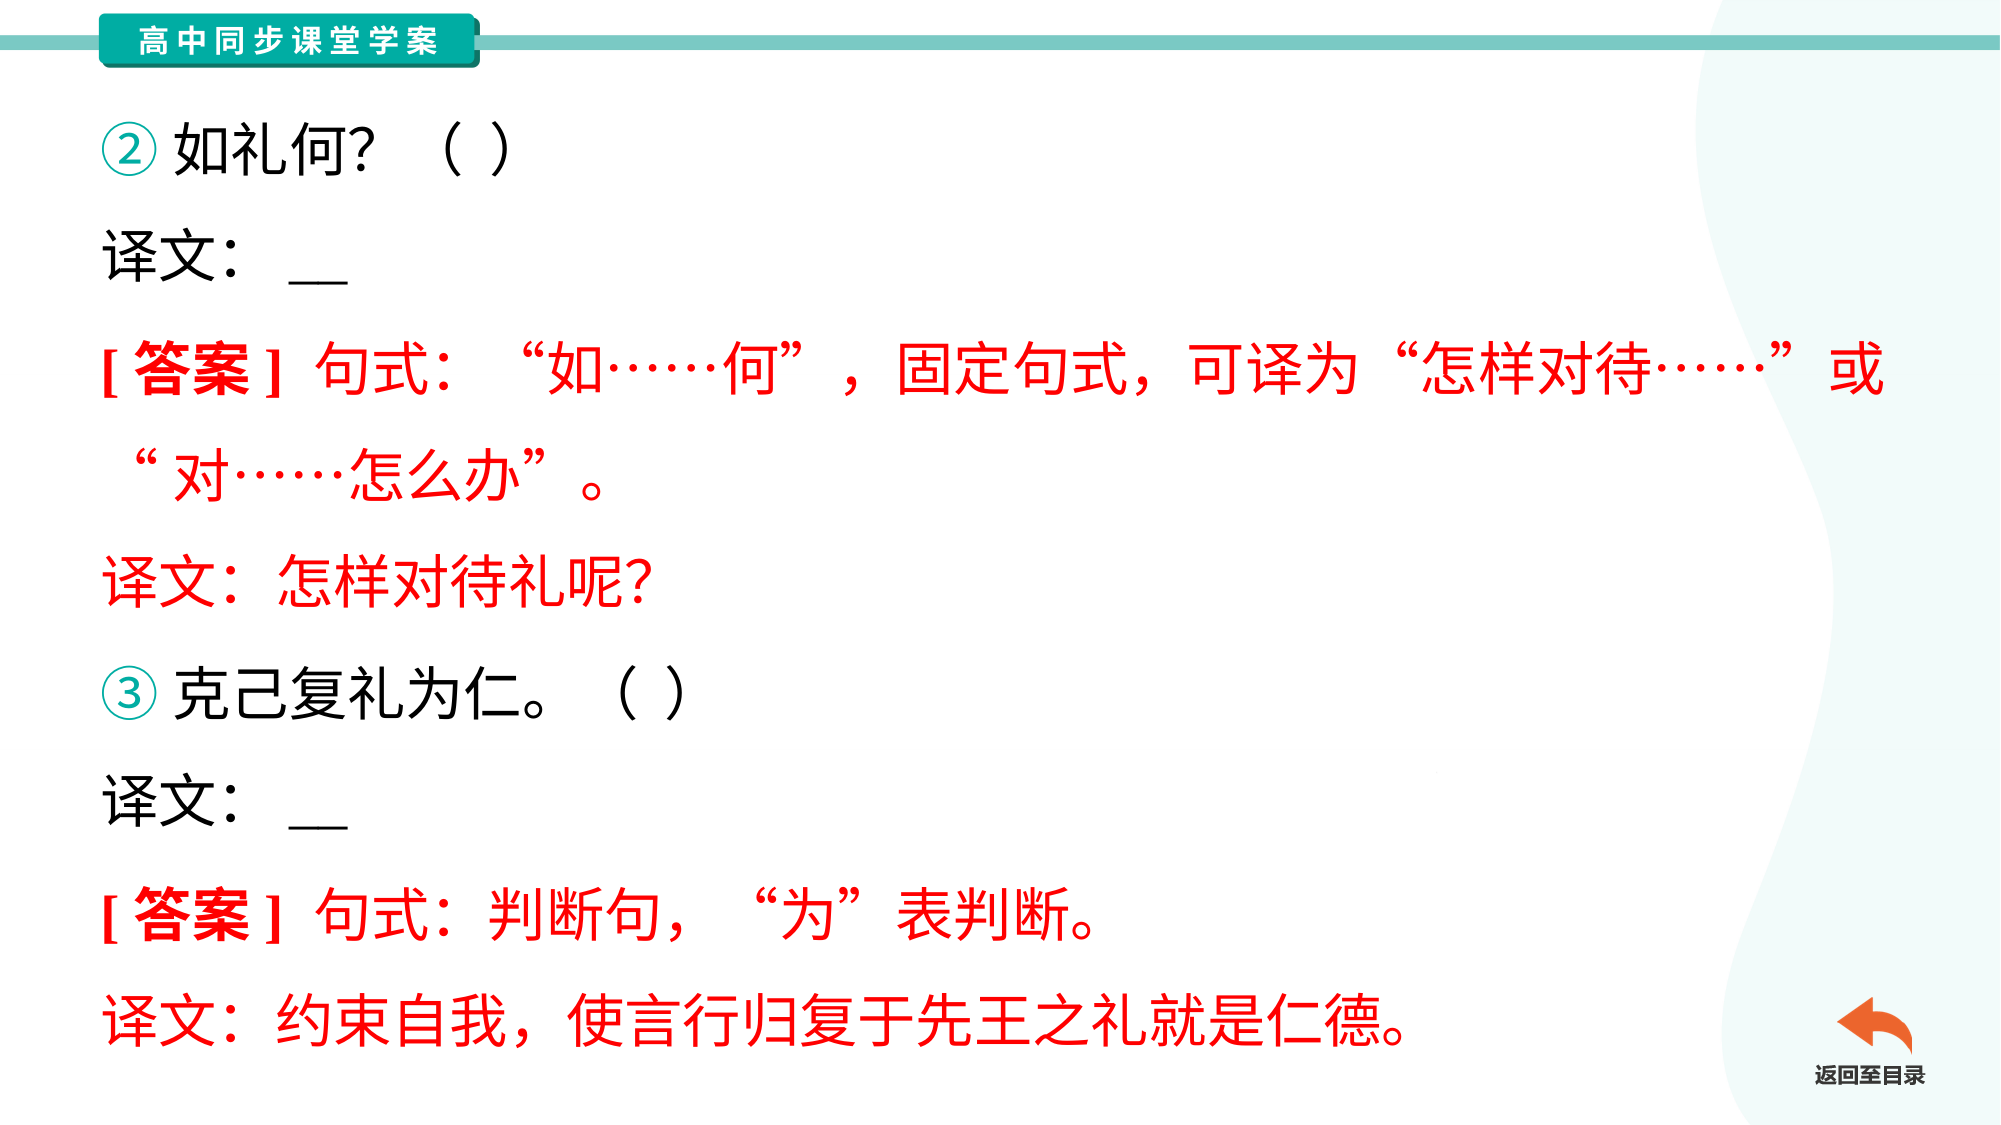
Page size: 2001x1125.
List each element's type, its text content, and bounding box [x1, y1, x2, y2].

text_box ②如礼何？（ ） 译文：__ [100, 76, 1899, 290]
picture [0, 0, 2000, 1125]
text_box ③克己复礼为仁。（ ） 译文：__ [100, 621, 1899, 834]
text_box [答案] 句式：“如……何”，固定句式，可译为“怎样对待……”或 “对……怎么办”。 译文：怎样对待礼呢？ [100, 296, 1899, 616]
text_box [答案] 句式：判断句，“为”表判断。 译文：约束自我，使言行归复于先王之礼就是仁德。 [100, 842, 1899, 1055]
